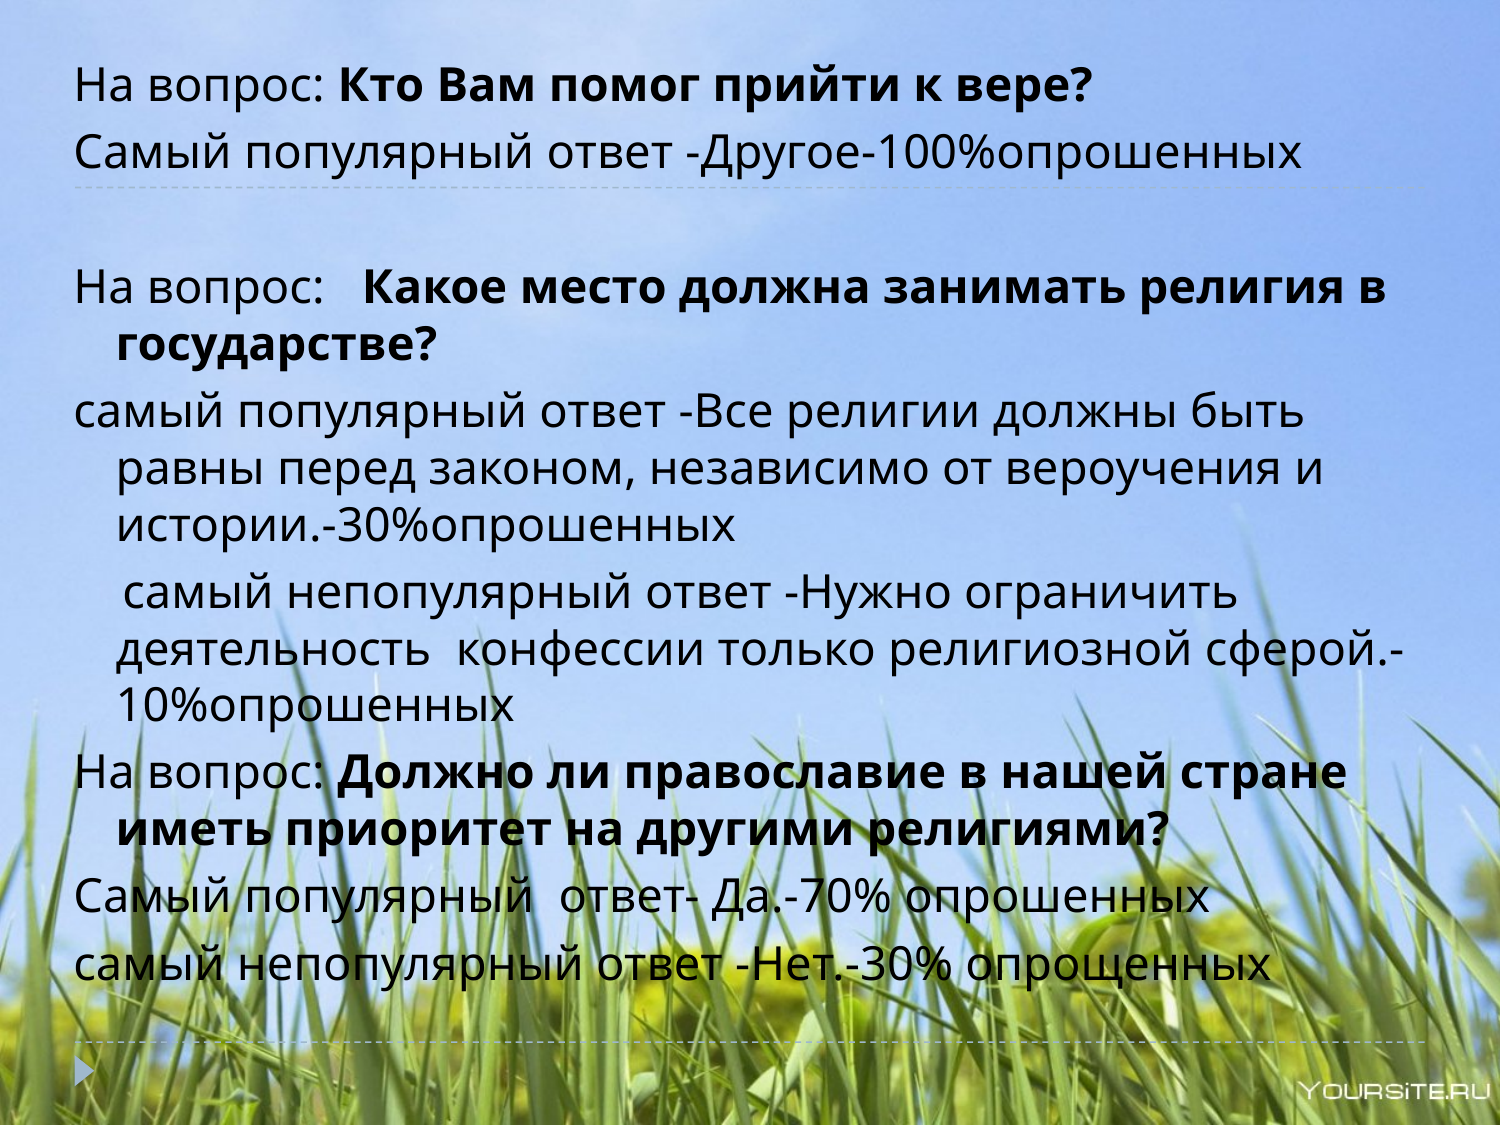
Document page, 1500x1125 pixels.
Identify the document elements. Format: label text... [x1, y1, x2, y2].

picture [0, 0, 1500, 1125]
list На вопрос: Кто Вам помог прийти к вере? Самый популярный ответ -Другое-100%опрошенных На вопрос: Какое место должна занимать религия в государстве? самый популярный ответ -Все религии должны быть равны перед законом, независимо от вероучения и истории.-30%опрошенных самый непопулярный ответ -Нужно ограничить деятельность конфессии только религиозной сферой.-10%опрошенных На вопрос: Должно ли православие в нашей стране иметь приоритет на другими религиями? Самый популярный ответ- Да.-70% опрошенных самый непопулярный ответ -Нет.-30% опрощенных [58, 46, 1425, 1010]
